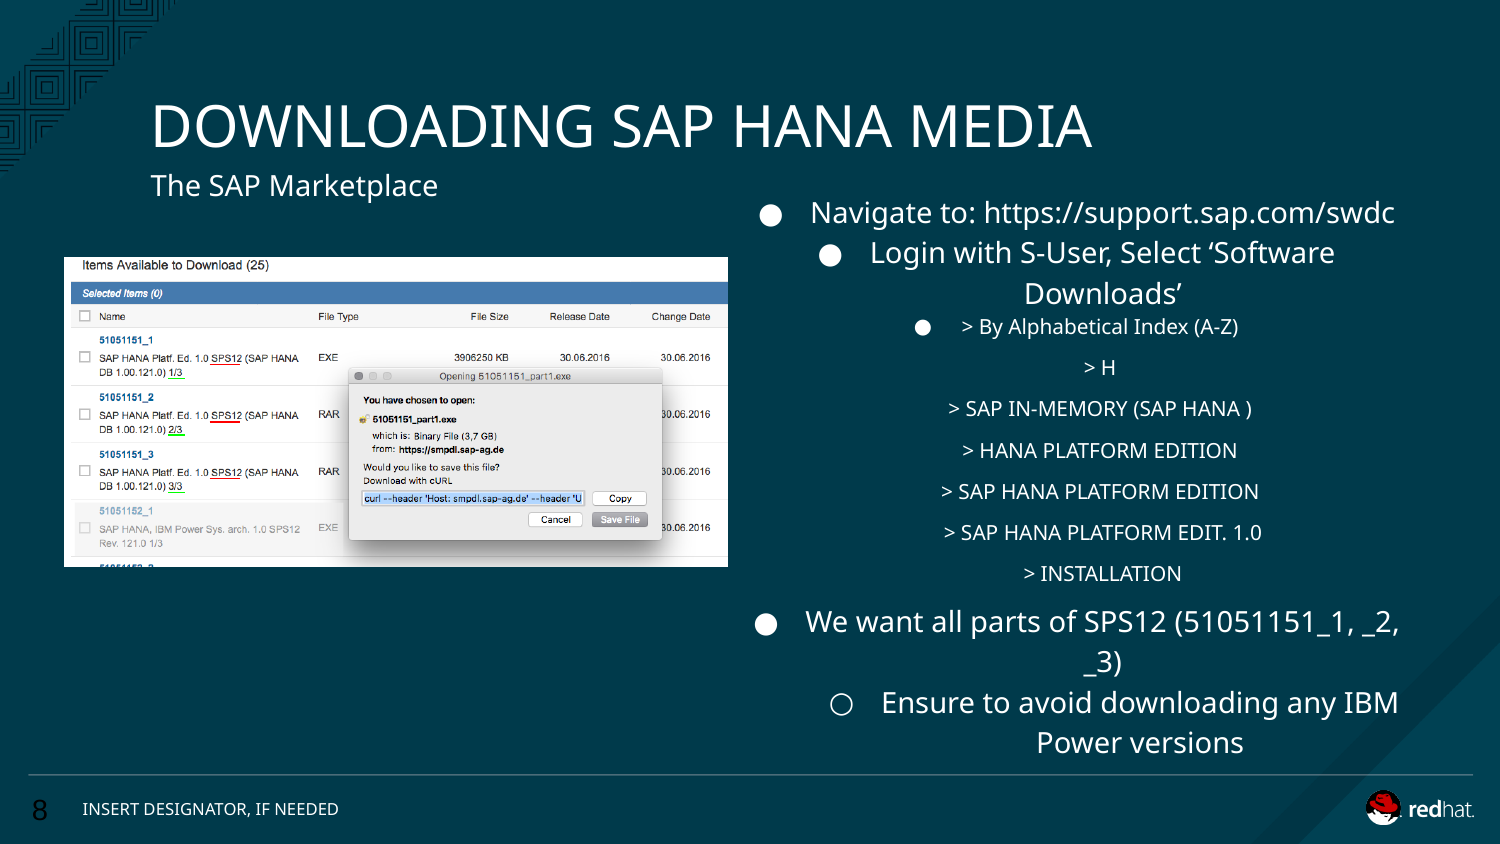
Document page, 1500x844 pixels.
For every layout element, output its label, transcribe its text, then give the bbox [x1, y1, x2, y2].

subtitle The SAP Marketplace [135, 152, 1365, 207]
picture [1410, 805, 1416, 816]
title DOWNLOADING SAP HANA MEDIA [135, 0, 1365, 152]
picture [65, 258, 727, 566]
list Navigate to: https://support.sap.com/swdc Login with S-User, Select ‘Software Downloads’ > By Alphabetical Index (A-Z) > H > SAP IN-MEMORY (SAP HANA ) > HANA PLATFORM EDITION > SAP HANA PLATFORM EDITION > SAP HANA PLATFORM EDIT. 1.0 > INSTALLATION We want all parts of SPS12 (51051151_1, _2, _3) Ensure to avoid downloading any IBM Power versions [708, 174, 1423, 770]
picture [1418, 806, 1427, 817]
picture [1367, 791, 1400, 824]
slide_number ‹#› [16, 776, 77, 842]
picture [1430, 800, 1440, 817]
